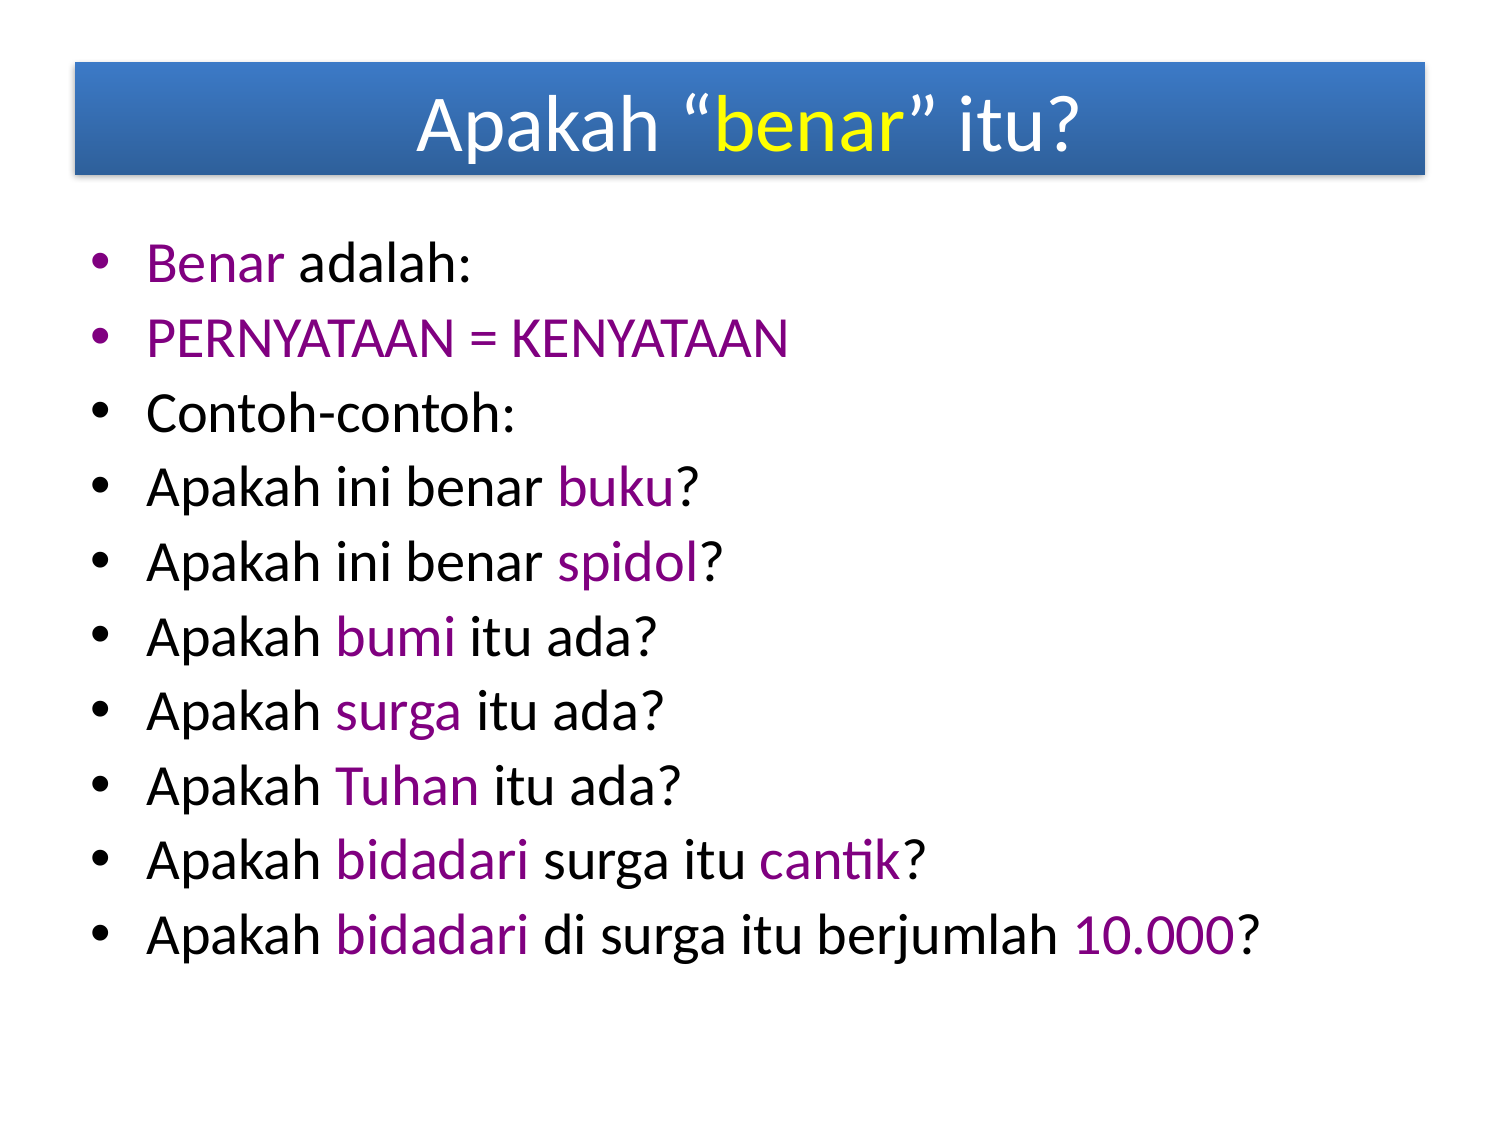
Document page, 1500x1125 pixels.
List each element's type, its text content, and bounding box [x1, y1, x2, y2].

title Apakah “benar” itu? [75, 62, 1425, 175]
list Benar adalah: PERNYATAAN = KENYATAAN Contoh-contoh: Apakah ini benar buku? Apakah ini benar spidol? Apakah bumi itu ada? Apakah surga itu ada? Apakah Tuhan itu ada? Apakah bidadari surga itu cantik? Apakah bidadari di surga itu berjumlah 10.000? [75, 224, 1425, 1000]
